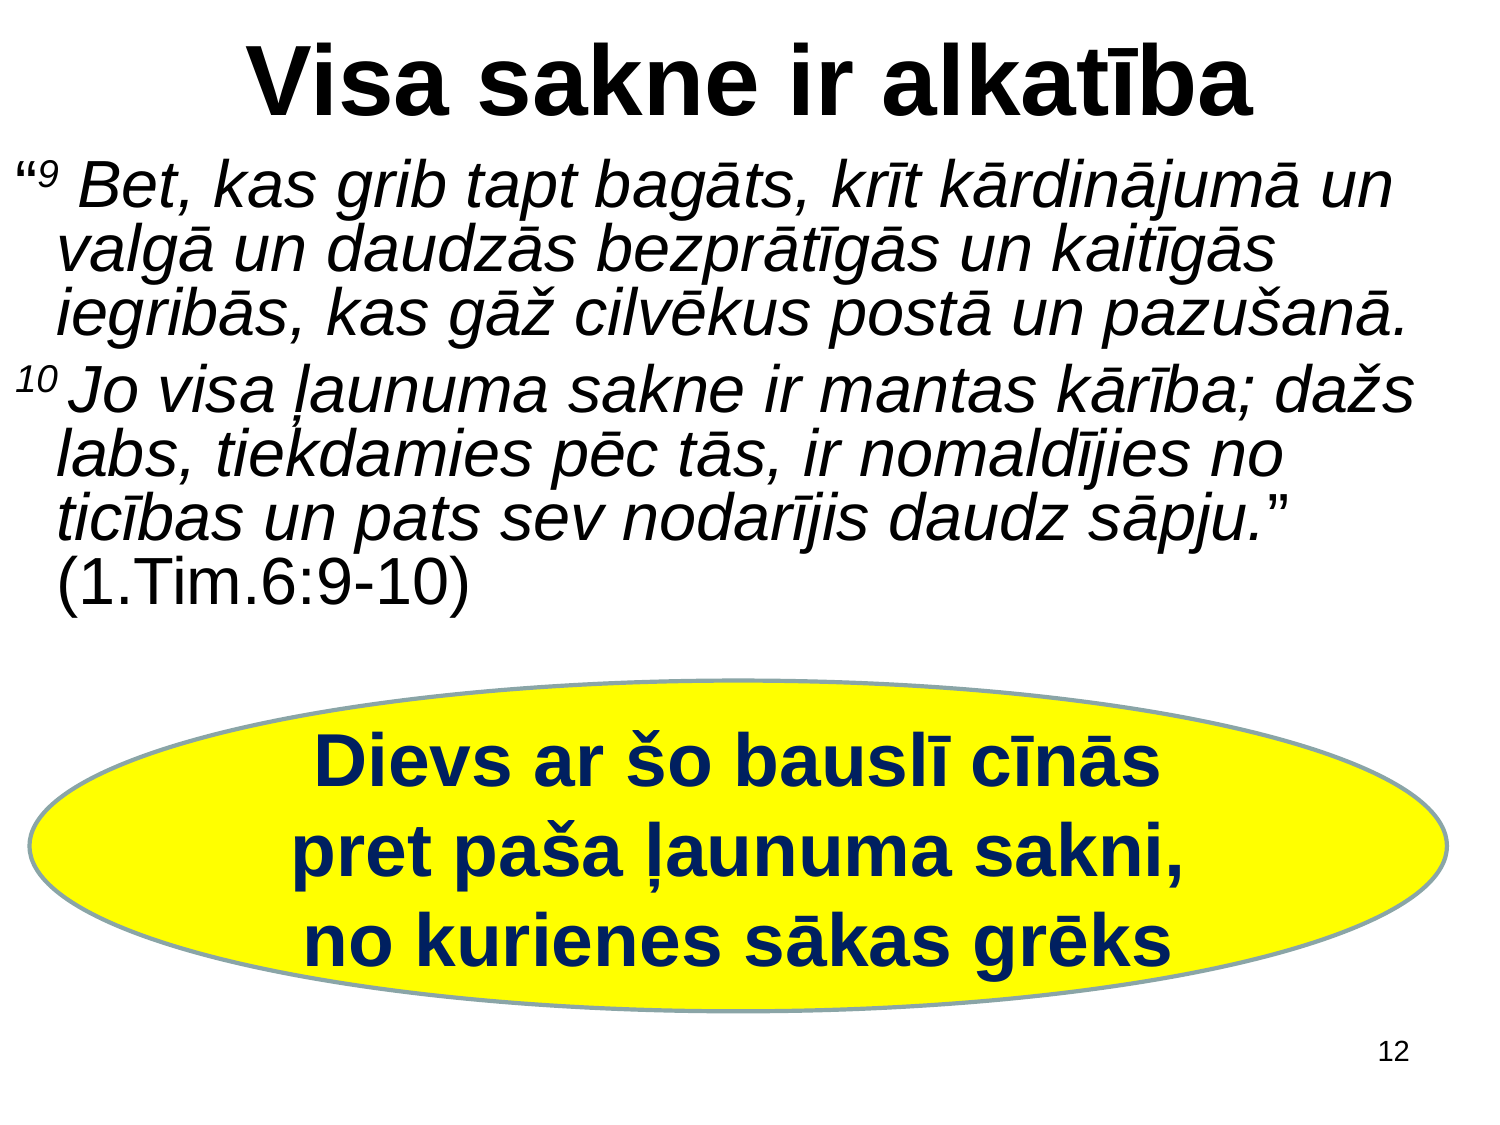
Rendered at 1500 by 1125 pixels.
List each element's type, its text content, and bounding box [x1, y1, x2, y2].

title Visa sakne ir alkatība [0, 42, 1500, 110]
slide_number 12 [1074, 1024, 1426, 1103]
list “9 Bet, kas grib tapt bagāts, krīt kārdinājumā un valgā un daudzās bezprātīgās un kaitīgās iegribās, kas gāž cilvēkus postā un pazušanā. 10 Jo visa ļaunuma sakne ir mantas kārība; dažs labs, tiekdamies pēc tās, ir nomaldījies no ticības un pats sev nodarījis daudz sāpju.” (1.Tim.6:9-10) [0, 148, 1500, 347]
text_box Dievs ar šo bauslī cīnās pret paša ļaunuma sakni, no kurienes sākas grēks [27, 678, 1450, 1014]
